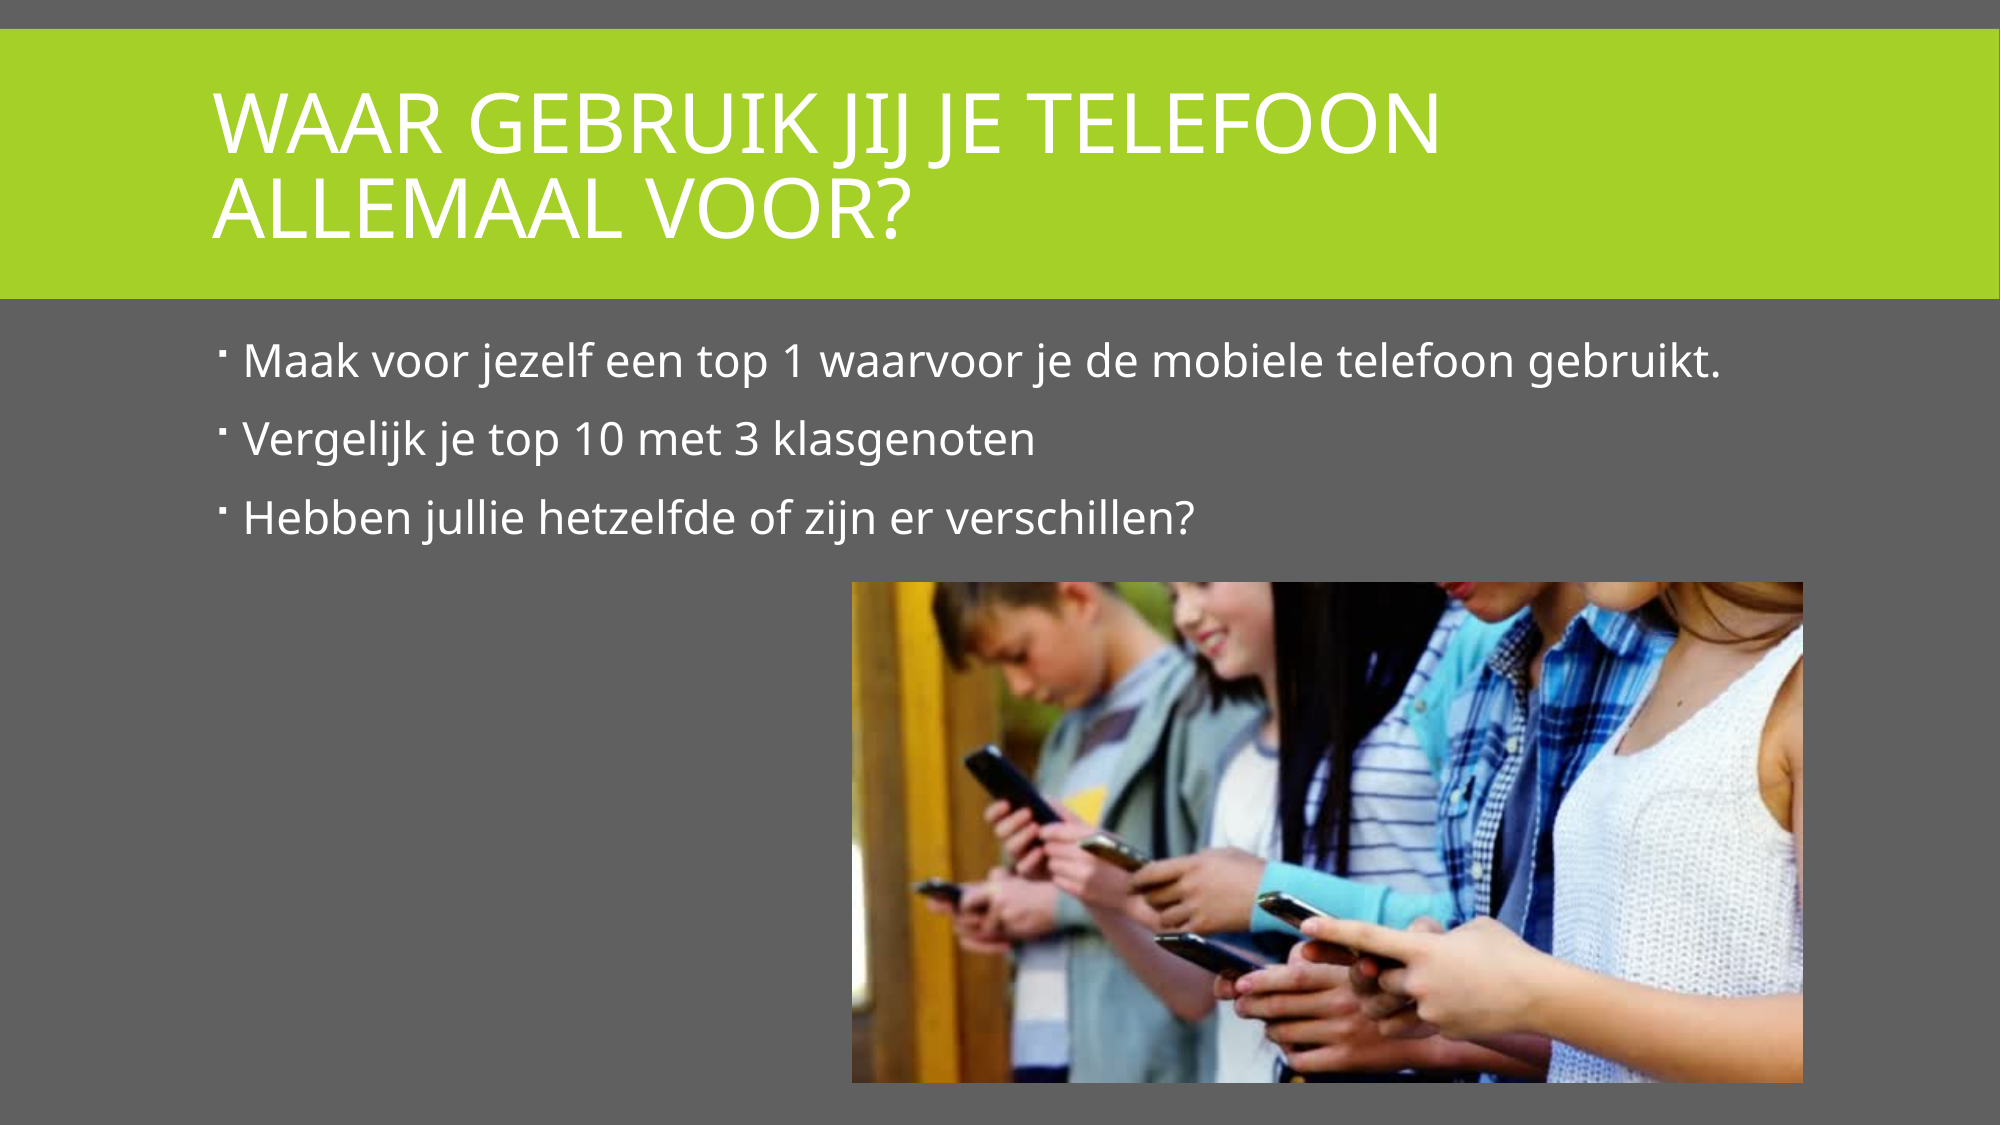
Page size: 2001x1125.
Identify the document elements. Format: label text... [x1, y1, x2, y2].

list Maak voor jezelf een top 1 waarvoor je de mobiele telefoon gebruikt. Vergelijk je top 10 met 3 klasgenoten Hebben jullie hetzelfde of zijn er verschillen? [197, 329, 1803, 1020]
picture [852, 582, 1803, 1083]
title Waar gebruik jij je telefoon allemaal voor? [197, 46, 1803, 295]
